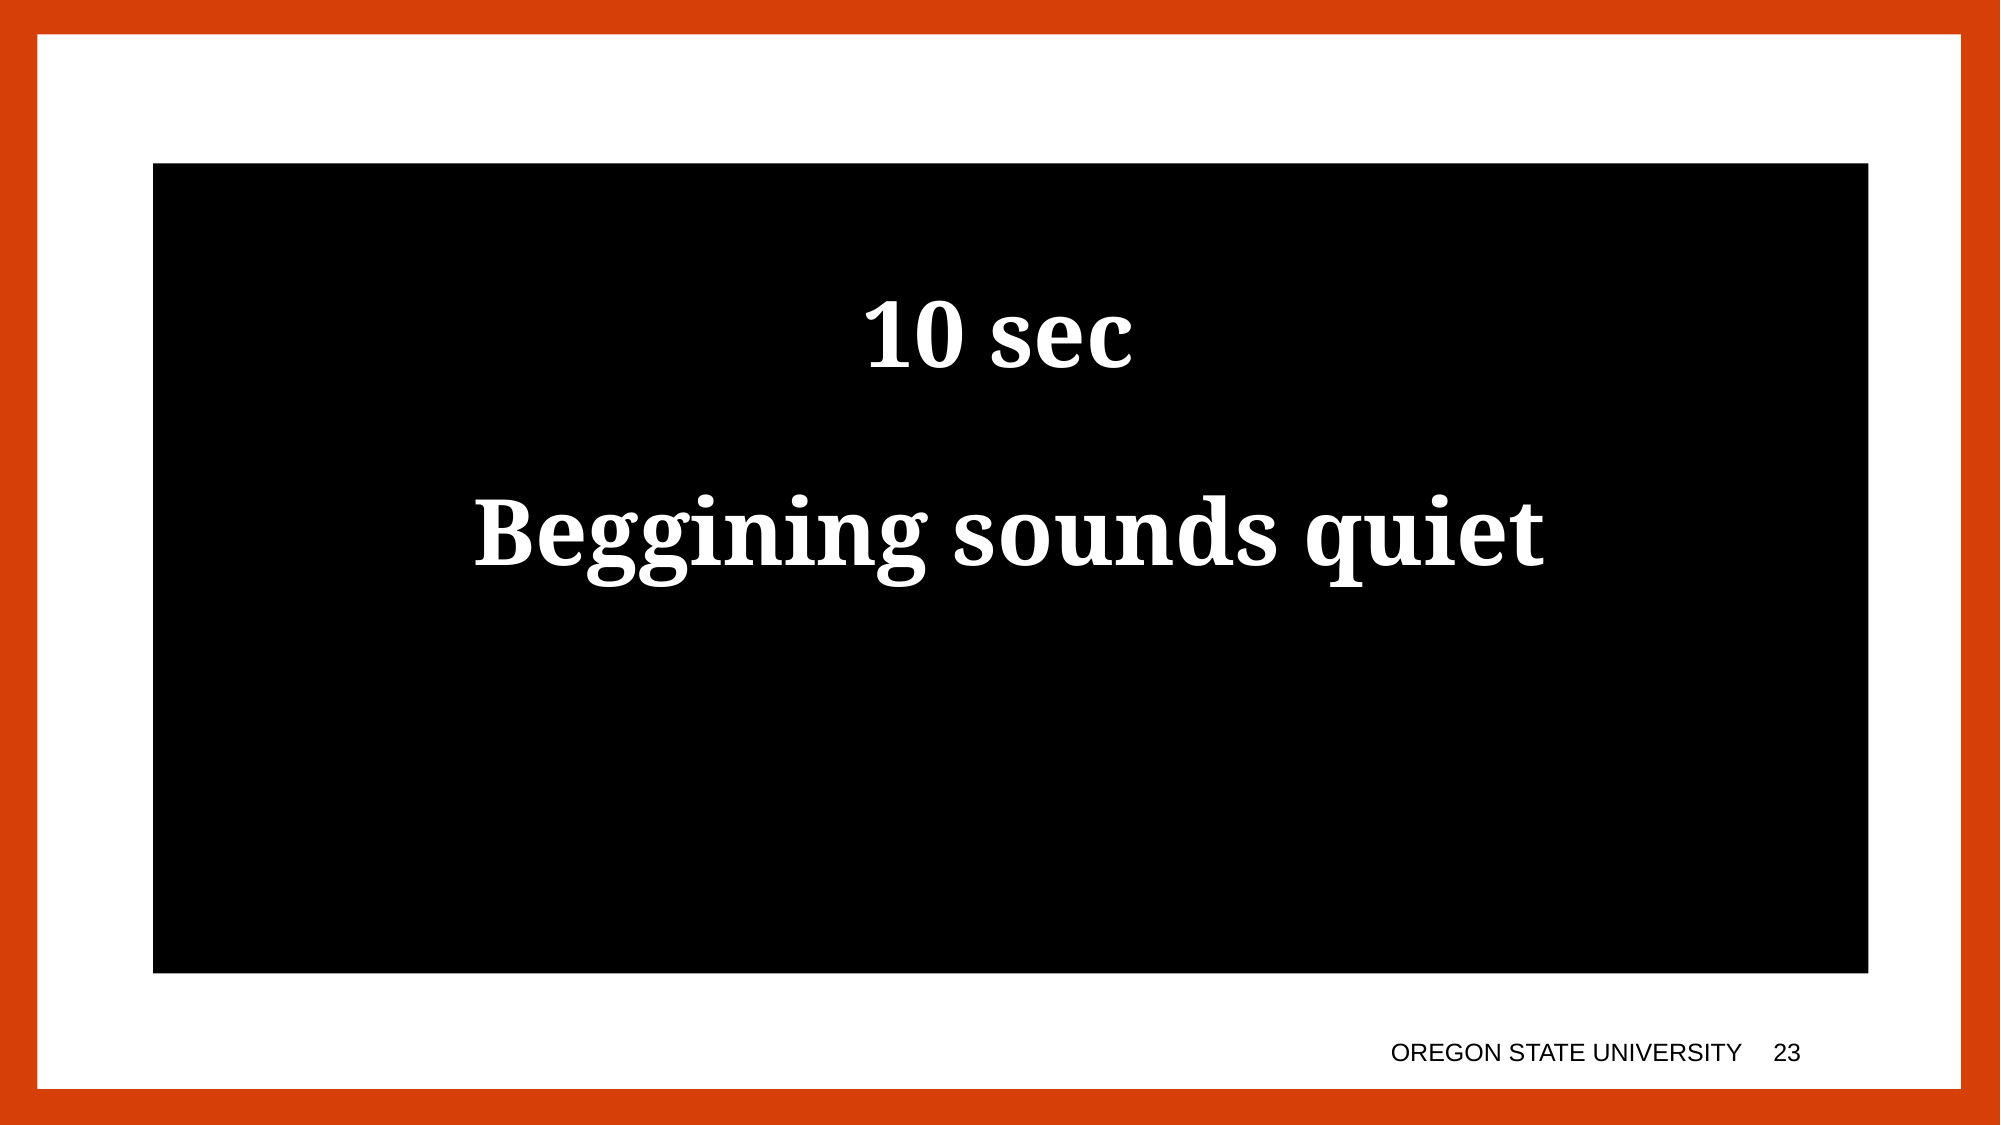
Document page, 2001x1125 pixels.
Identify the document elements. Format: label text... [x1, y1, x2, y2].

slide_number 22 [1758, 1021, 1863, 1082]
text_box 10 sec Beggining sounds quiet [153, 163, 1869, 974]
footer OREGON STATE UNIVERSITY [662, 1021, 1758, 1082]
